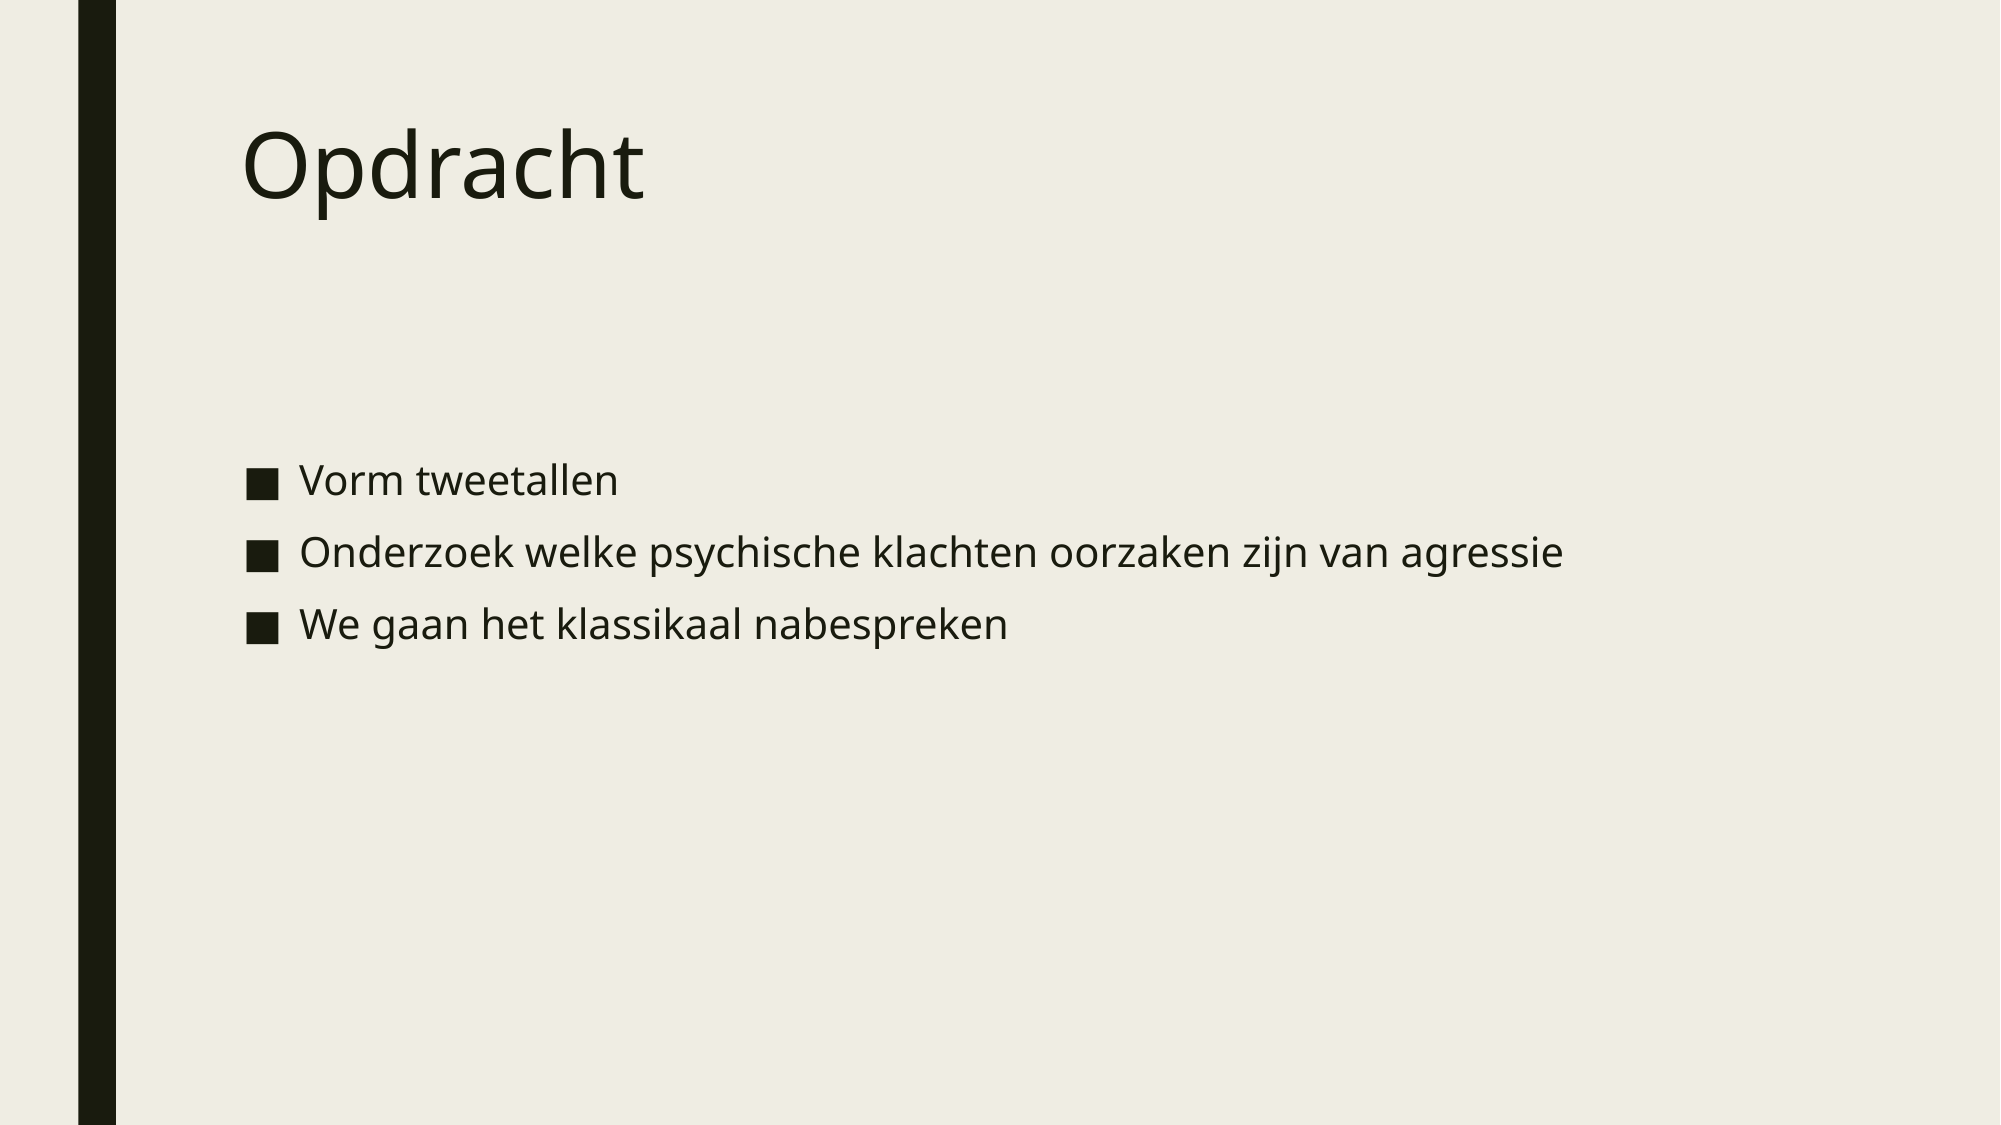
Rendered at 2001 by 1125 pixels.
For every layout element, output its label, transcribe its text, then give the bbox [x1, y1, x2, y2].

title Opdracht [225, 112, 1800, 357]
list Vorm tweetallen Onderzoek welke psychische klachten oorzaken zijn van agressie We gaan het klassikaal nabespreken [225, 375, 1800, 963]
